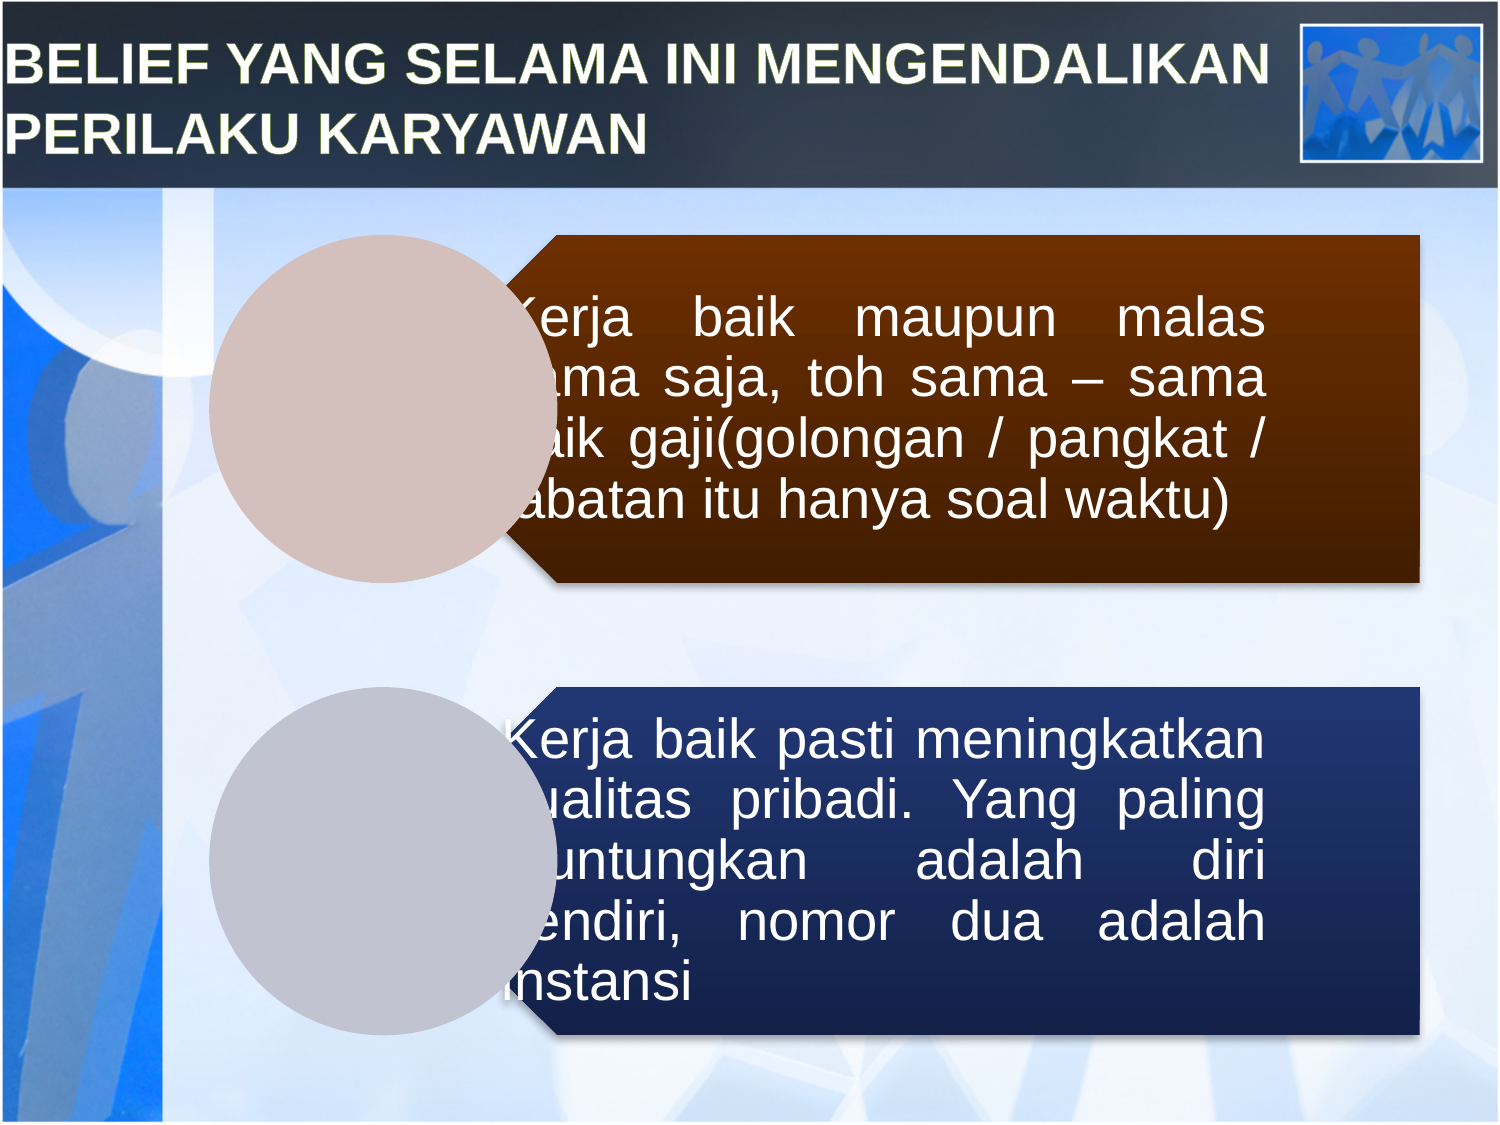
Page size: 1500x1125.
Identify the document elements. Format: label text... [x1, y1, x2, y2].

title BELIEF YANG SELAMA INI MENGENDALIKAN PERILAKU KARYAWAN [0, 26, 1439, 165]
picture [0, 0, 1500, 1125]
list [34, 234, 1500, 1037]
